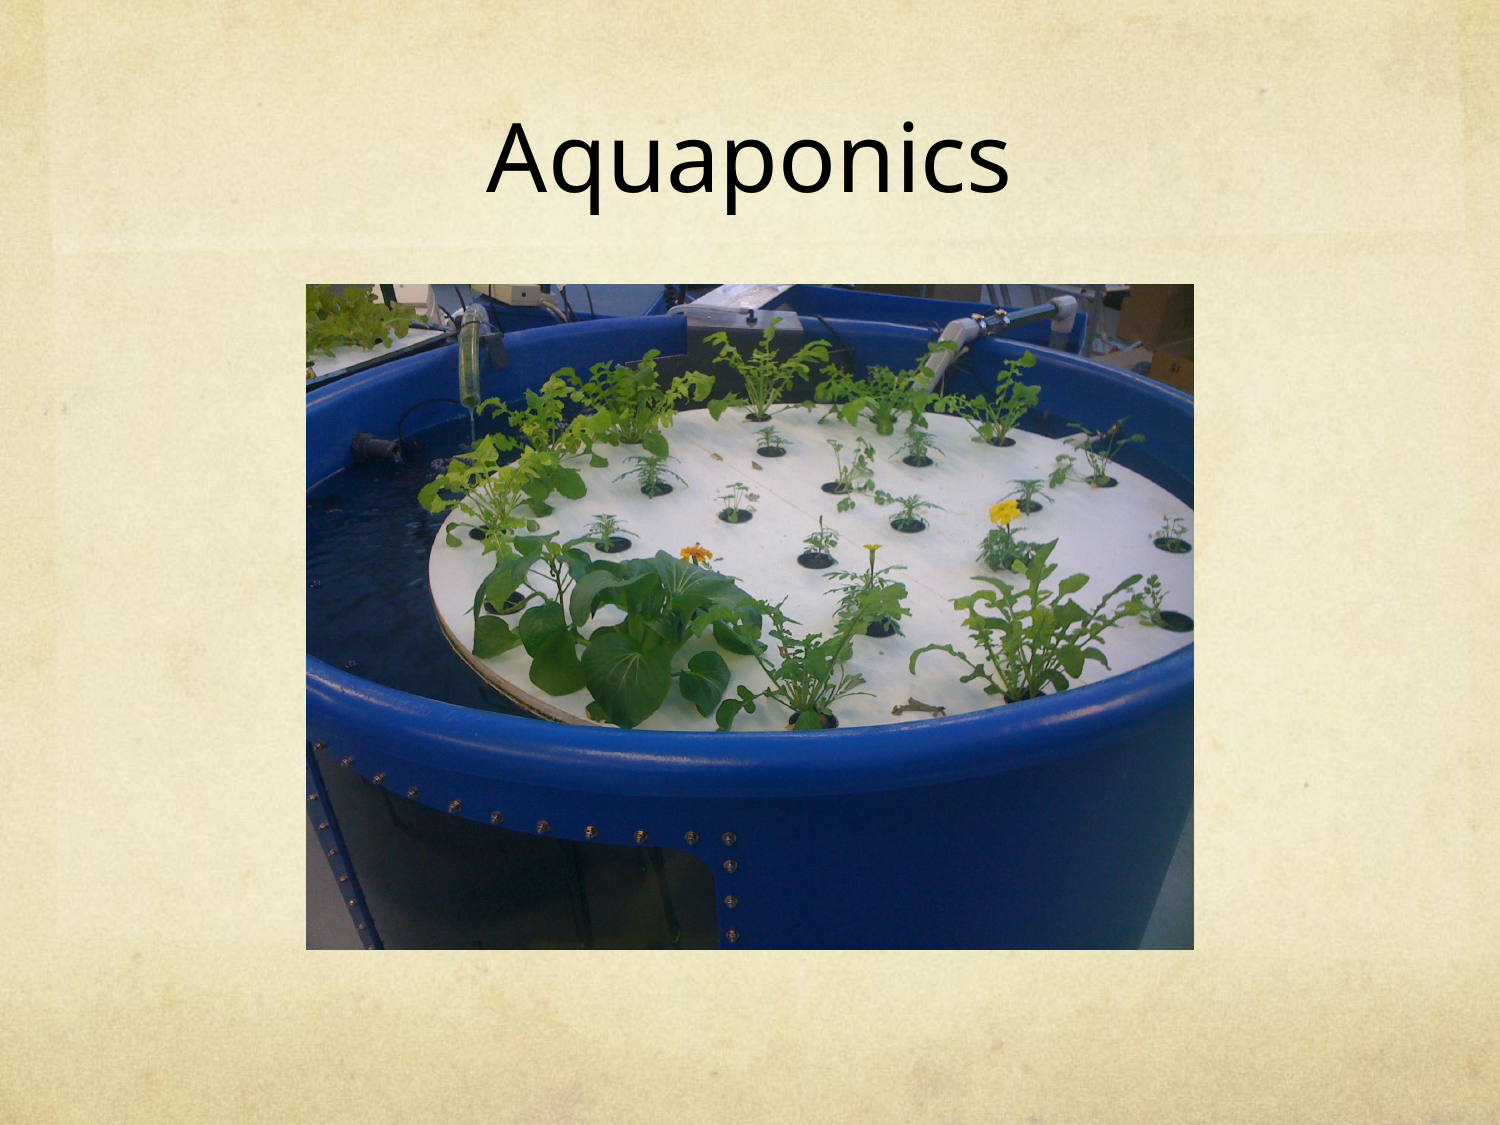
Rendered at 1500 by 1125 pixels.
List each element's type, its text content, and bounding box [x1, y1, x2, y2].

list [149, 284, 1351, 951]
title Aquaponics [150, 82, 1350, 225]
picture [0, 0, 1500, 1125]
